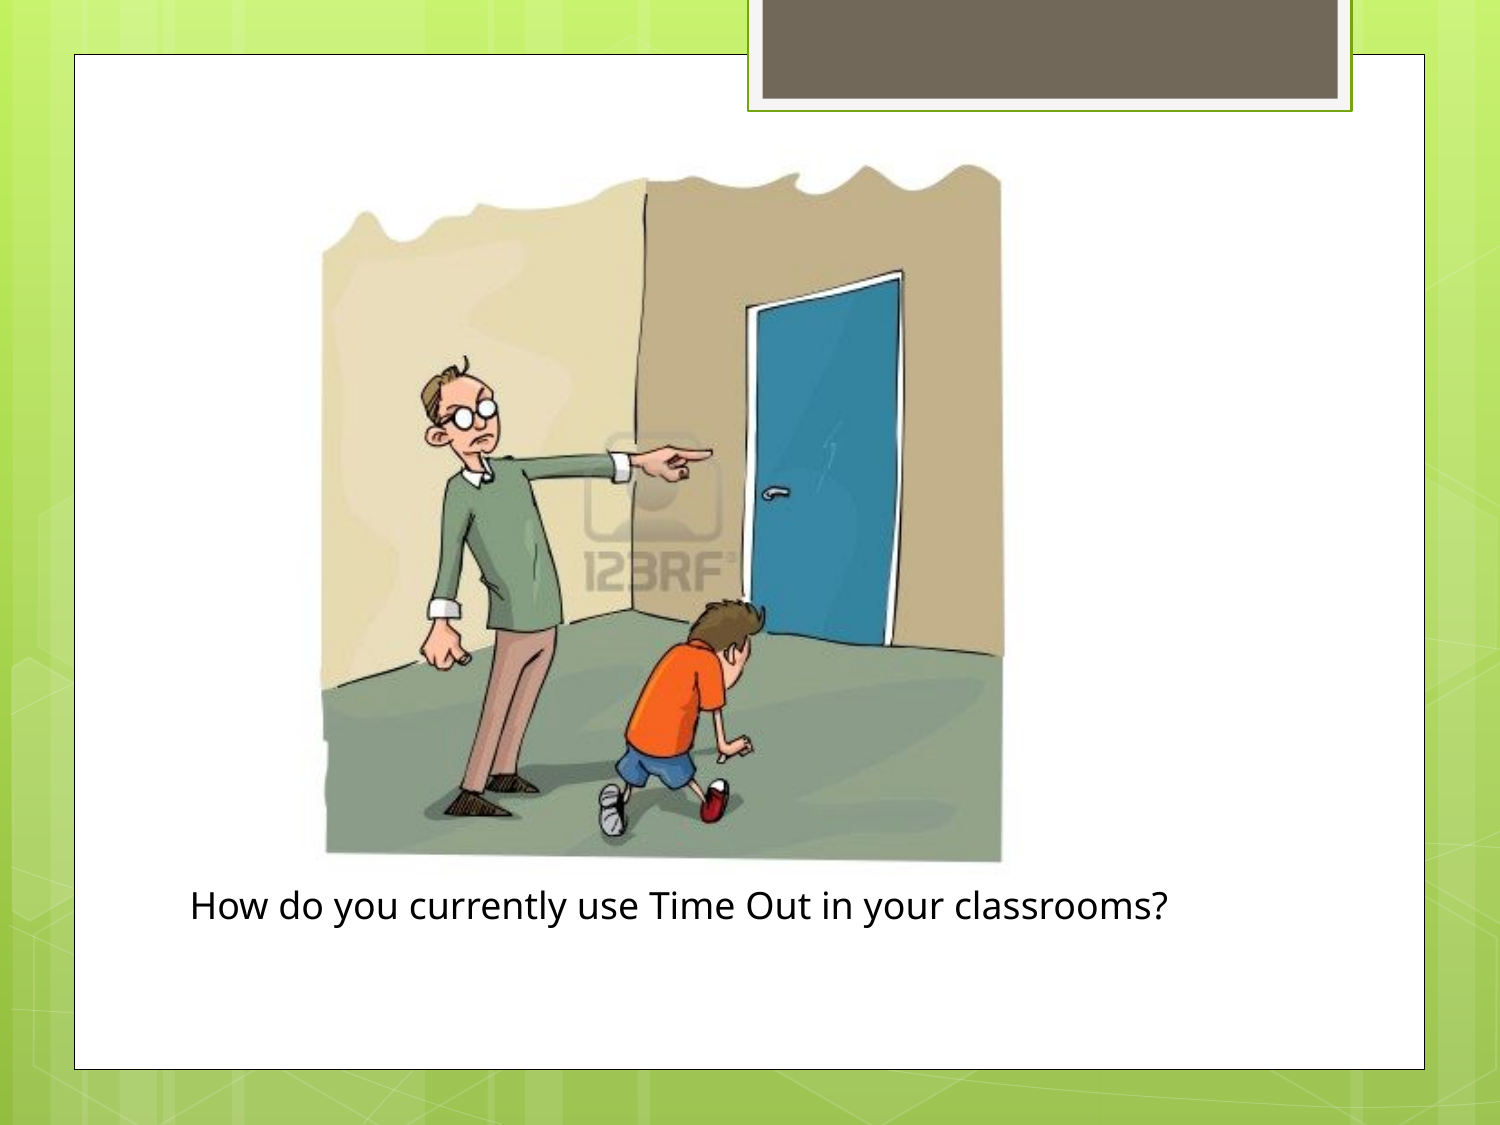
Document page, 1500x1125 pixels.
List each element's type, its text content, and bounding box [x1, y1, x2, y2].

picture [299, 149, 1026, 876]
text_box How do you currently use Time Out in your classrooms? [174, 874, 1225, 935]
